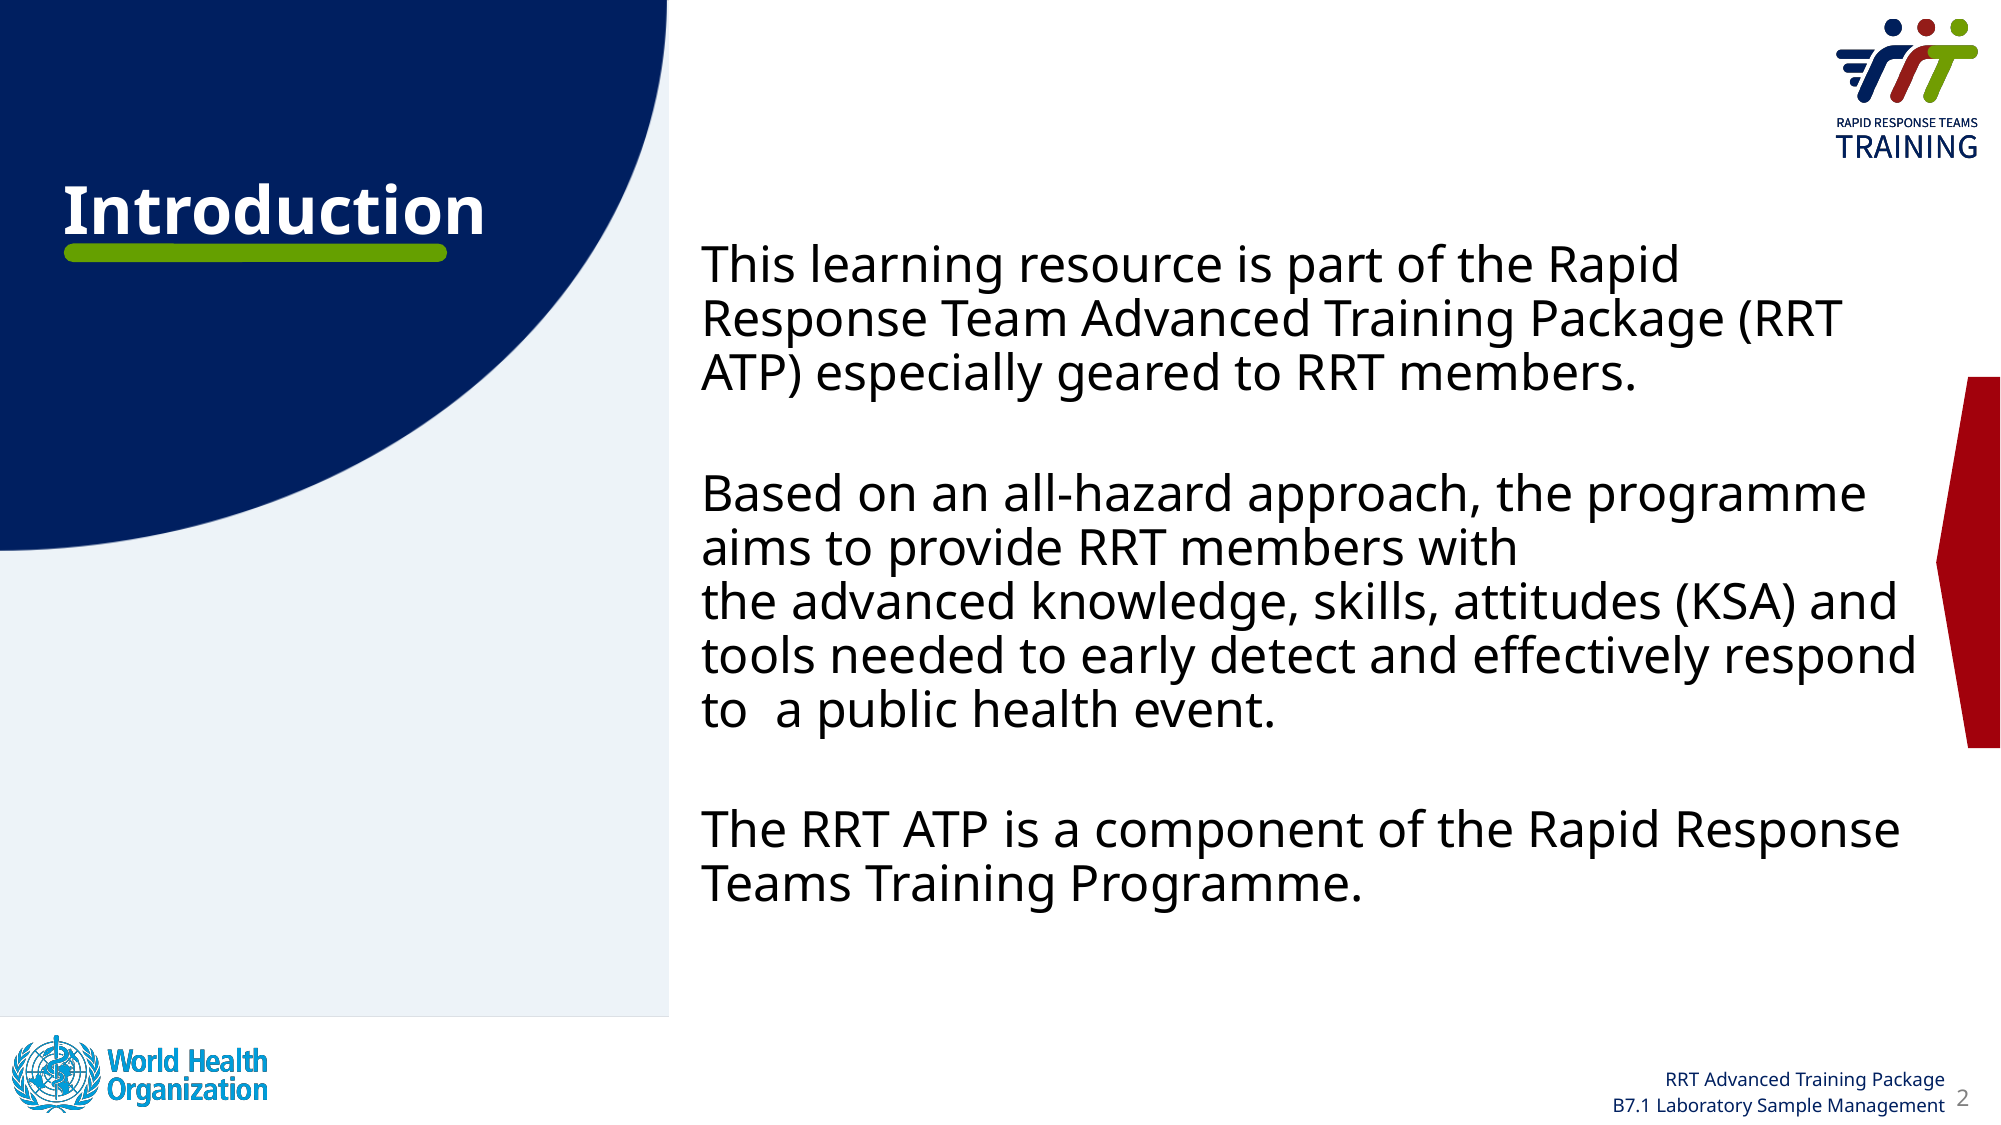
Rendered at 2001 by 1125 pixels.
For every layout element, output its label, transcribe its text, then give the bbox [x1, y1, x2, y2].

picture [24, 1054, 36, 1087]
title Introduction [63, 103, 600, 322]
picture [40, 1062, 47, 1070]
picture [12, 1083, 48, 1113]
picture [46, 1056, 54, 1062]
picture [22, 1062, 26, 1077]
picture [1835, 19, 1978, 167]
picture [34, 1054, 43, 1078]
picture [36, 1088, 78, 1105]
picture [71, 1053, 90, 1091]
picture [12, 1035, 54, 1068]
picture [30, 1083, 37, 1091]
picture [50, 1108, 62, 1113]
picture [0, 0, 669, 1018]
picture [59, 1035, 267, 1113]
list This learning resource is part of the Rapid Response Team Advanced Training Package (RRT ATP) especially geared to RRT members. Based on an all-hazard approach, the programme aims to provide RRT members with the advanced knowledge, skills, attitudes (KSA) and tools needed to early detect and effectively respond to a public health event. The RRT ATP is a component of the Rapid Response Teams Training Programme. [700, 239, 1937, 886]
